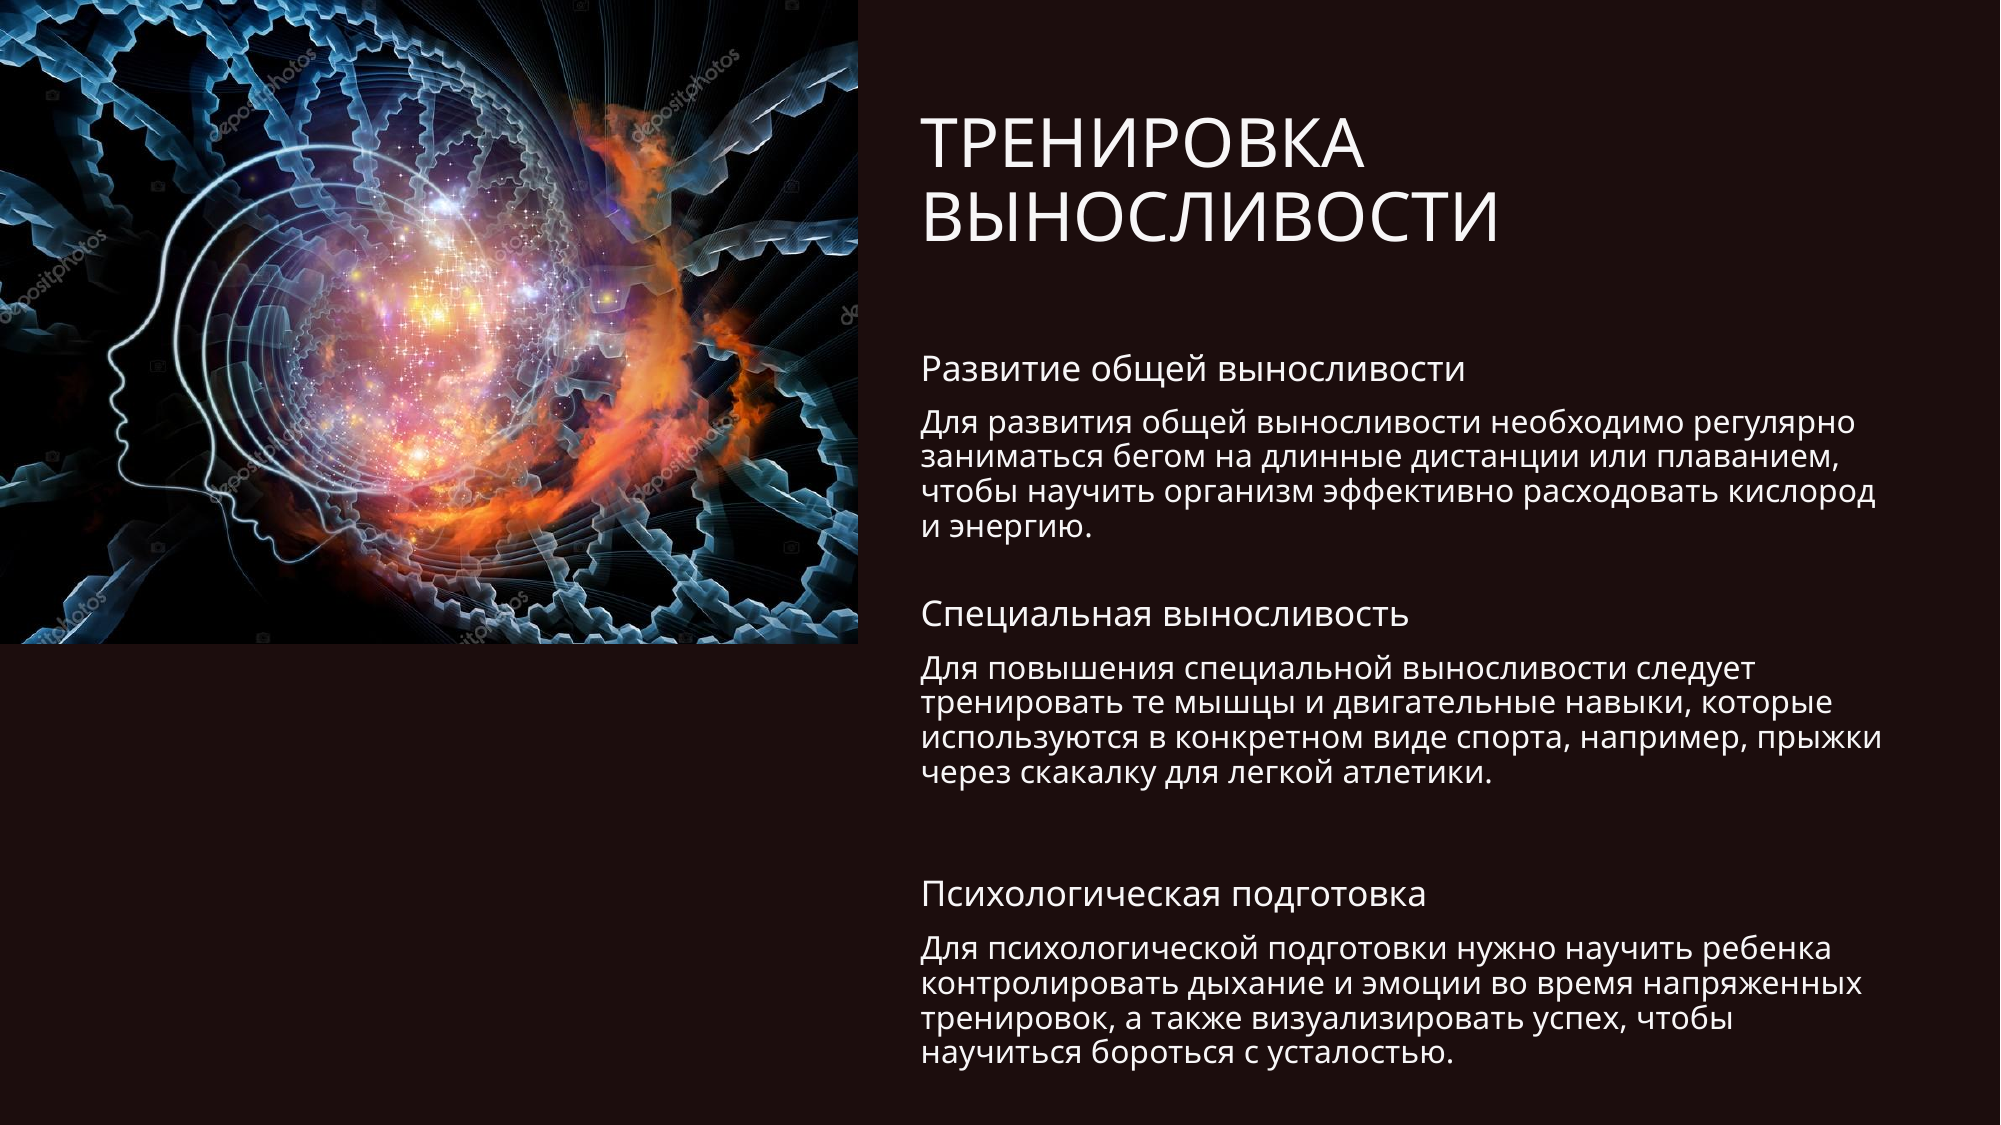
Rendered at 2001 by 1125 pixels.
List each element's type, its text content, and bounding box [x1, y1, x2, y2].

text_box ТРЕНИРОВКА ВЫНОСЛИВОСТИ [905, 100, 1905, 263]
text_box Для психологической подготовки нужно научить ребенка контролировать дыхание и эмоции во время напряженных тренировок, а также визуализировать успех, чтобы научиться бороться с усталостью. [905, 923, 1905, 1078]
picture [0, 0, 858, 644]
text_box Психологическая подготовка [905, 868, 1905, 922]
text_box Для развития общей выносливости необходимо регулярно заниматься бегом на длинные дистанции или плаванием, чтобы научить организм эффективно расходовать кислород и энергию. [905, 397, 1905, 552]
text_box Для повышения специальной выносливости следует тренировать те мышцы и двигательные навыки, которые используются в конкретном виде спорта, например, прыжки через скакалку для легкой атлетики. [905, 643, 1905, 798]
text_box Специальная выносливость [905, 588, 1905, 641]
text_box Развитие общей выносливости [905, 343, 1905, 397]
